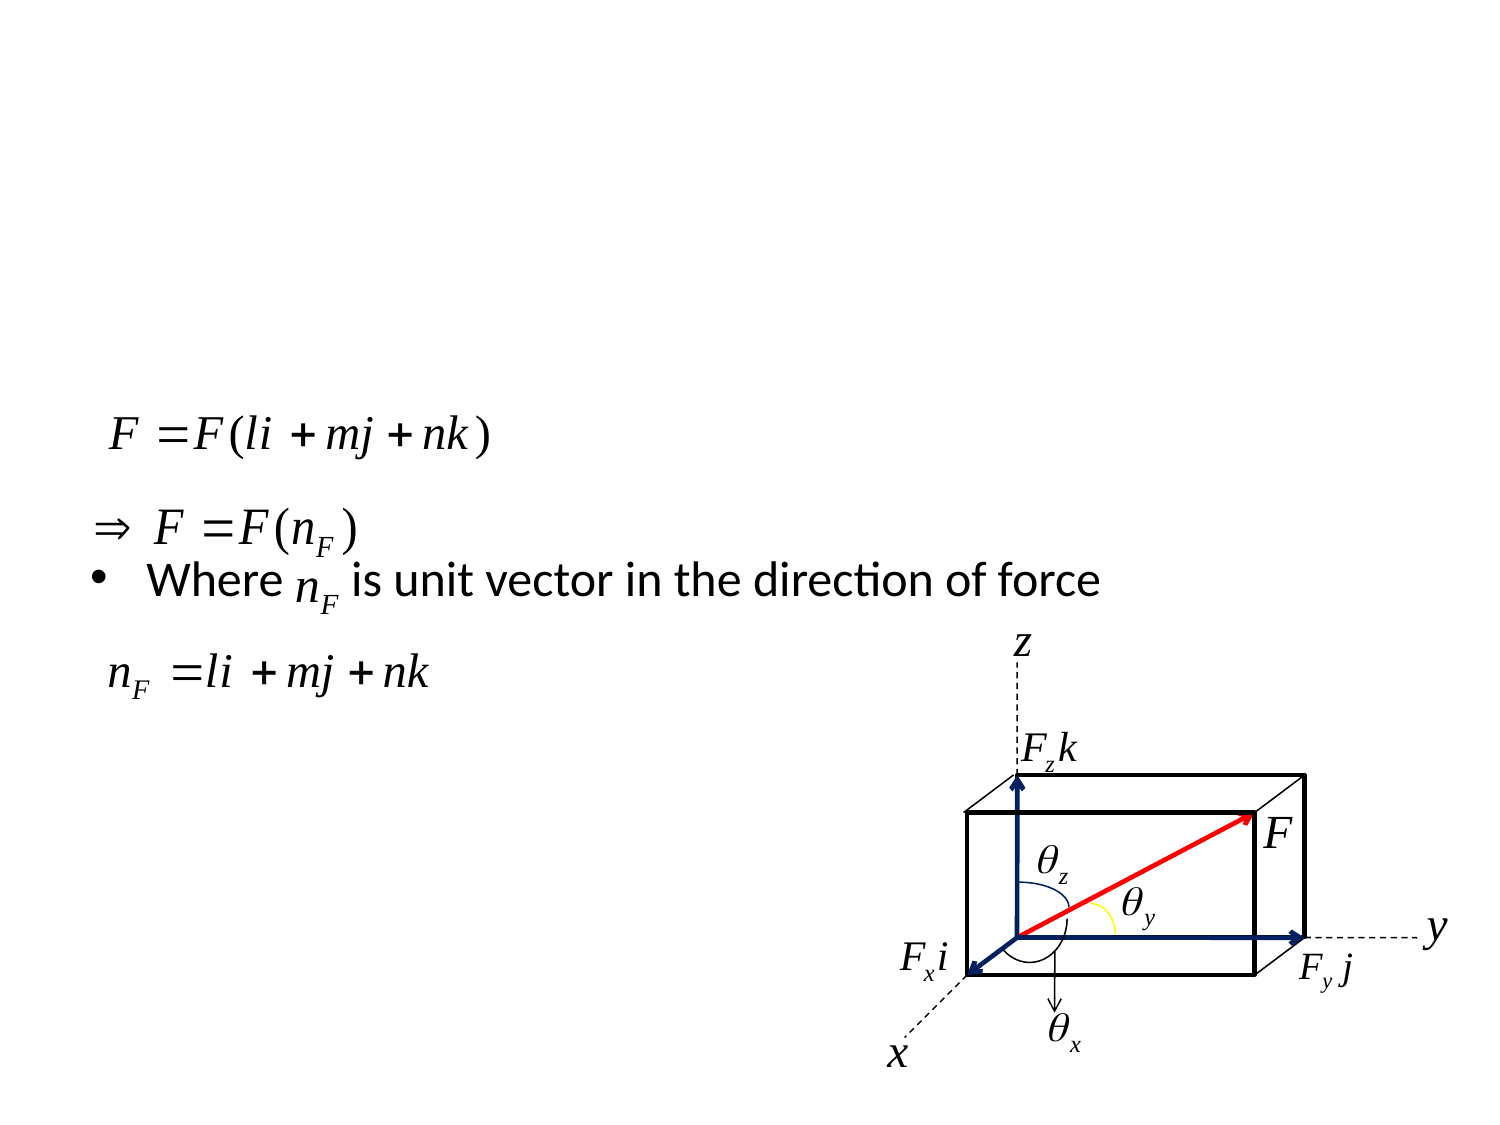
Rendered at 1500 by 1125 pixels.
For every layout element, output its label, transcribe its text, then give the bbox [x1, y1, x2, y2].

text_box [287, 551, 351, 624]
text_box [877, 624, 1459, 1080]
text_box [99, 392, 501, 470]
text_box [99, 630, 444, 708]
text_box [87, 483, 367, 567]
list Where is unit vector in the direction of force [75, 262, 1425, 1005]
